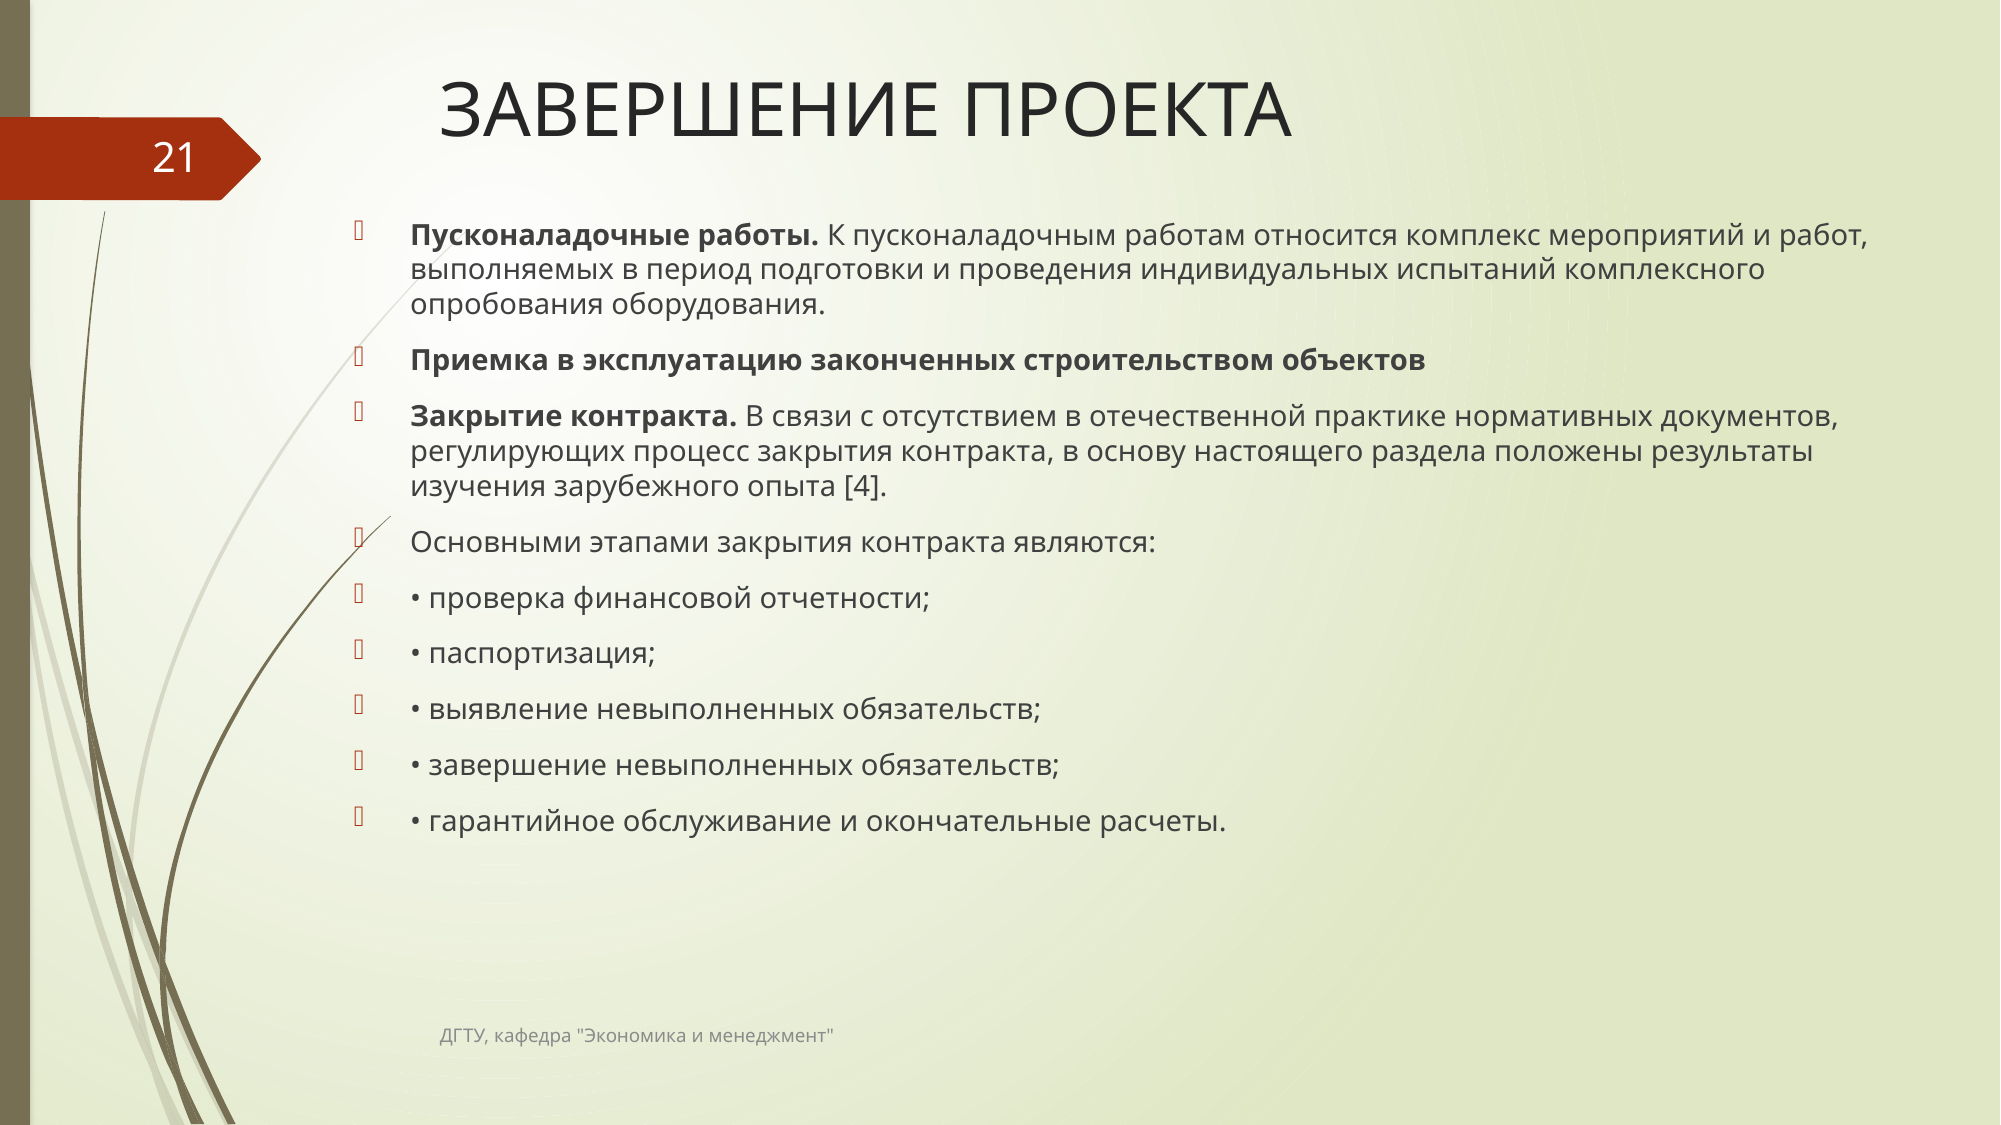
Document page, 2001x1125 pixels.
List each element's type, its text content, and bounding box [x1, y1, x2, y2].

title ЗАВЕРШЕНИЕ ПРОЕКТА [424, 54, 1887, 208]
slide_number 21 [87, 129, 216, 190]
footer ДГТУ, кафедра "Экономика и менеджмент" [424, 1006, 1675, 1067]
list Пусконаладочные работы. К пусконаладочным работам относится комплекс мероприятий и работ, выполняемых в период подготовки и проведения индивидуальных испытаний комплексного опробования оборудования. Приемка в эксплуатацию законченных строительством объектов Закрытие контракта. В связи с отсутствием в отечественной прак­тике нормативных документов, регулирующих процесс закрытия кон­тракта, в основу настоящего раздела положены результаты изучения зарубежного опыта [4]. Основными этапами закрытия контракта являются: • проверка финансовой отчетности; • паспортизация; • выявление невыполненных обязательств; • завершение невыполненных обязательств; • гарантийное обслуживание и окончательные расчеты. [338, 208, 1888, 970]
